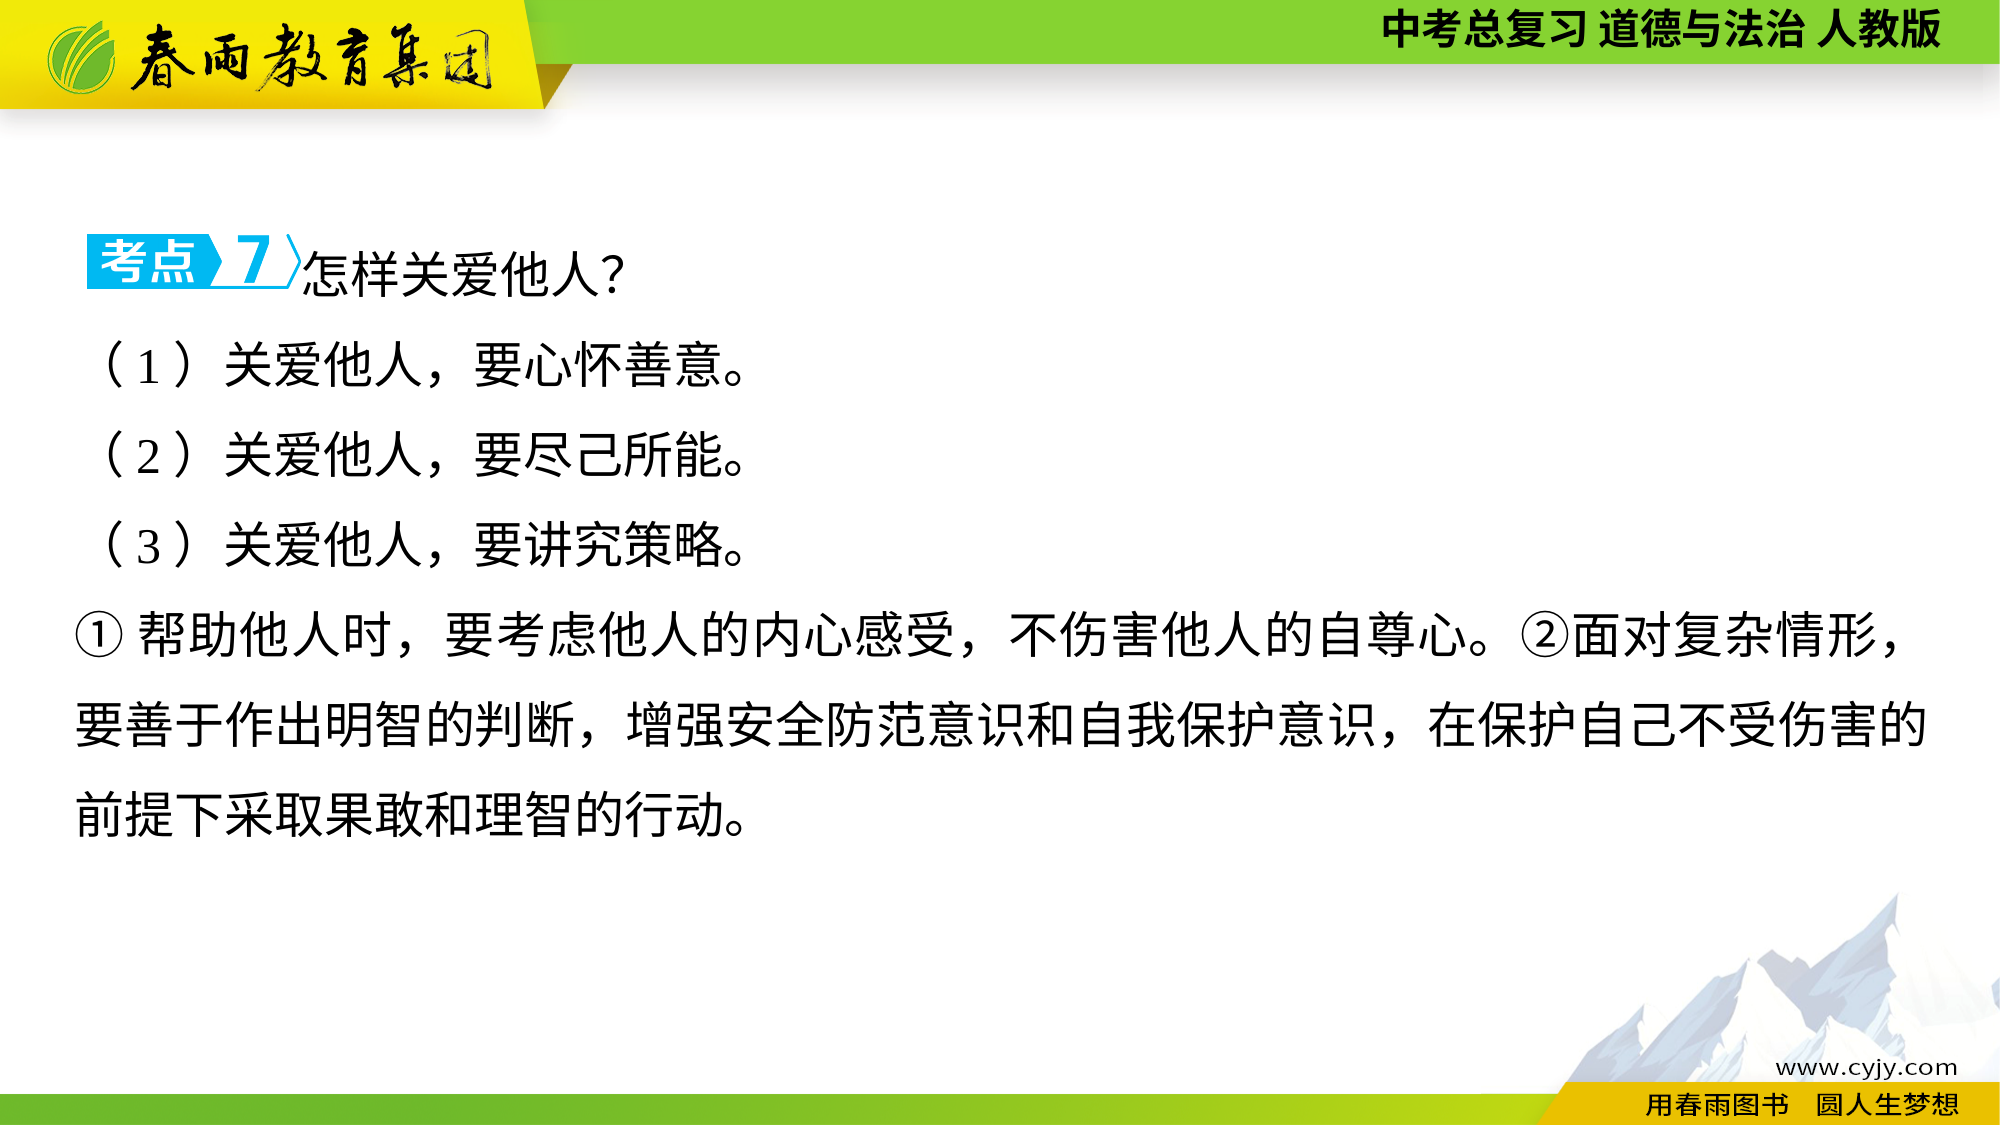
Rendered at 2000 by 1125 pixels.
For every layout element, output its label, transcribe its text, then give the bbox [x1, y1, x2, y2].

picture [0, 0, 2000, 1125]
list 怎样关爱他人？ （1）关爱他人，要心怀善意。 （2）关爱他人，要尽己所能。 （3）关爱他人，要讲究策略。 ①帮助他人时，要考虑他人的内心感受，不伤害他人的自尊心。②面对复杂情形，要善于作出明智的判断，增强安全防范意识和自我保护意识，在保护自己不受伤害的前提下采取果敢和理智的行动。 [59, 206, 1944, 846]
